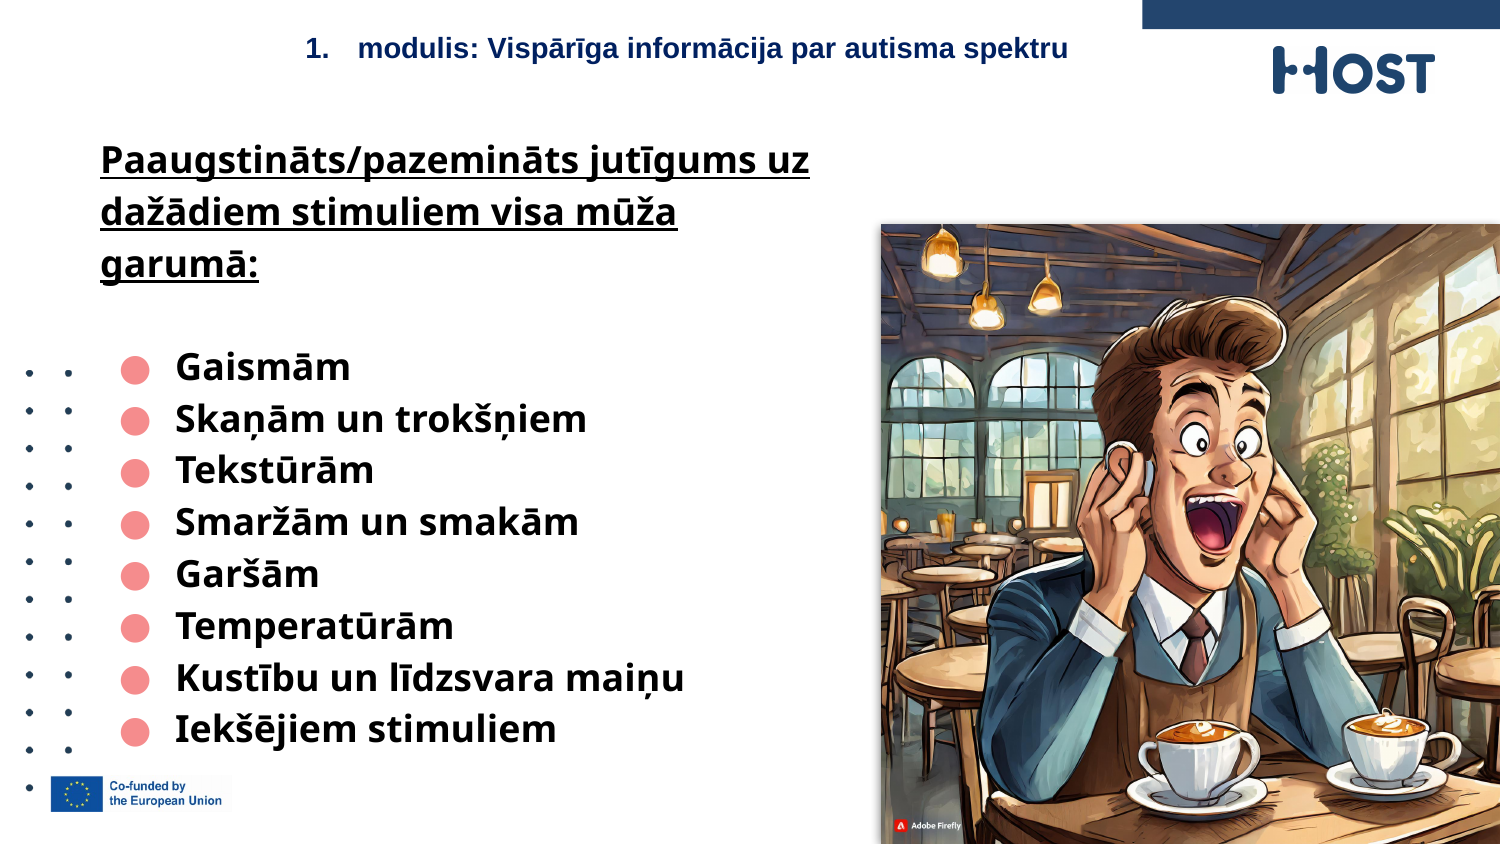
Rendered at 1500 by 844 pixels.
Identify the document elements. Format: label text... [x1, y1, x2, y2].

list Paaugstināts/pazemināts jutīgums uz dažādiem stimuliem visa mūža garumā: Gaismām Skaņām un trokšņiem Tekstūrām Smaržām un smakām Garšām Temperatūrām Kustību un līdzsvara maiņu Iekšējiem stimuliem [85, 114, 855, 760]
text_box modulis: Vispārīga informācija par autisma spektru [267, 10, 1135, 68]
picture [0, 370, 233, 812]
picture [881, 224, 1500, 844]
picture [1273, 46, 1435, 94]
